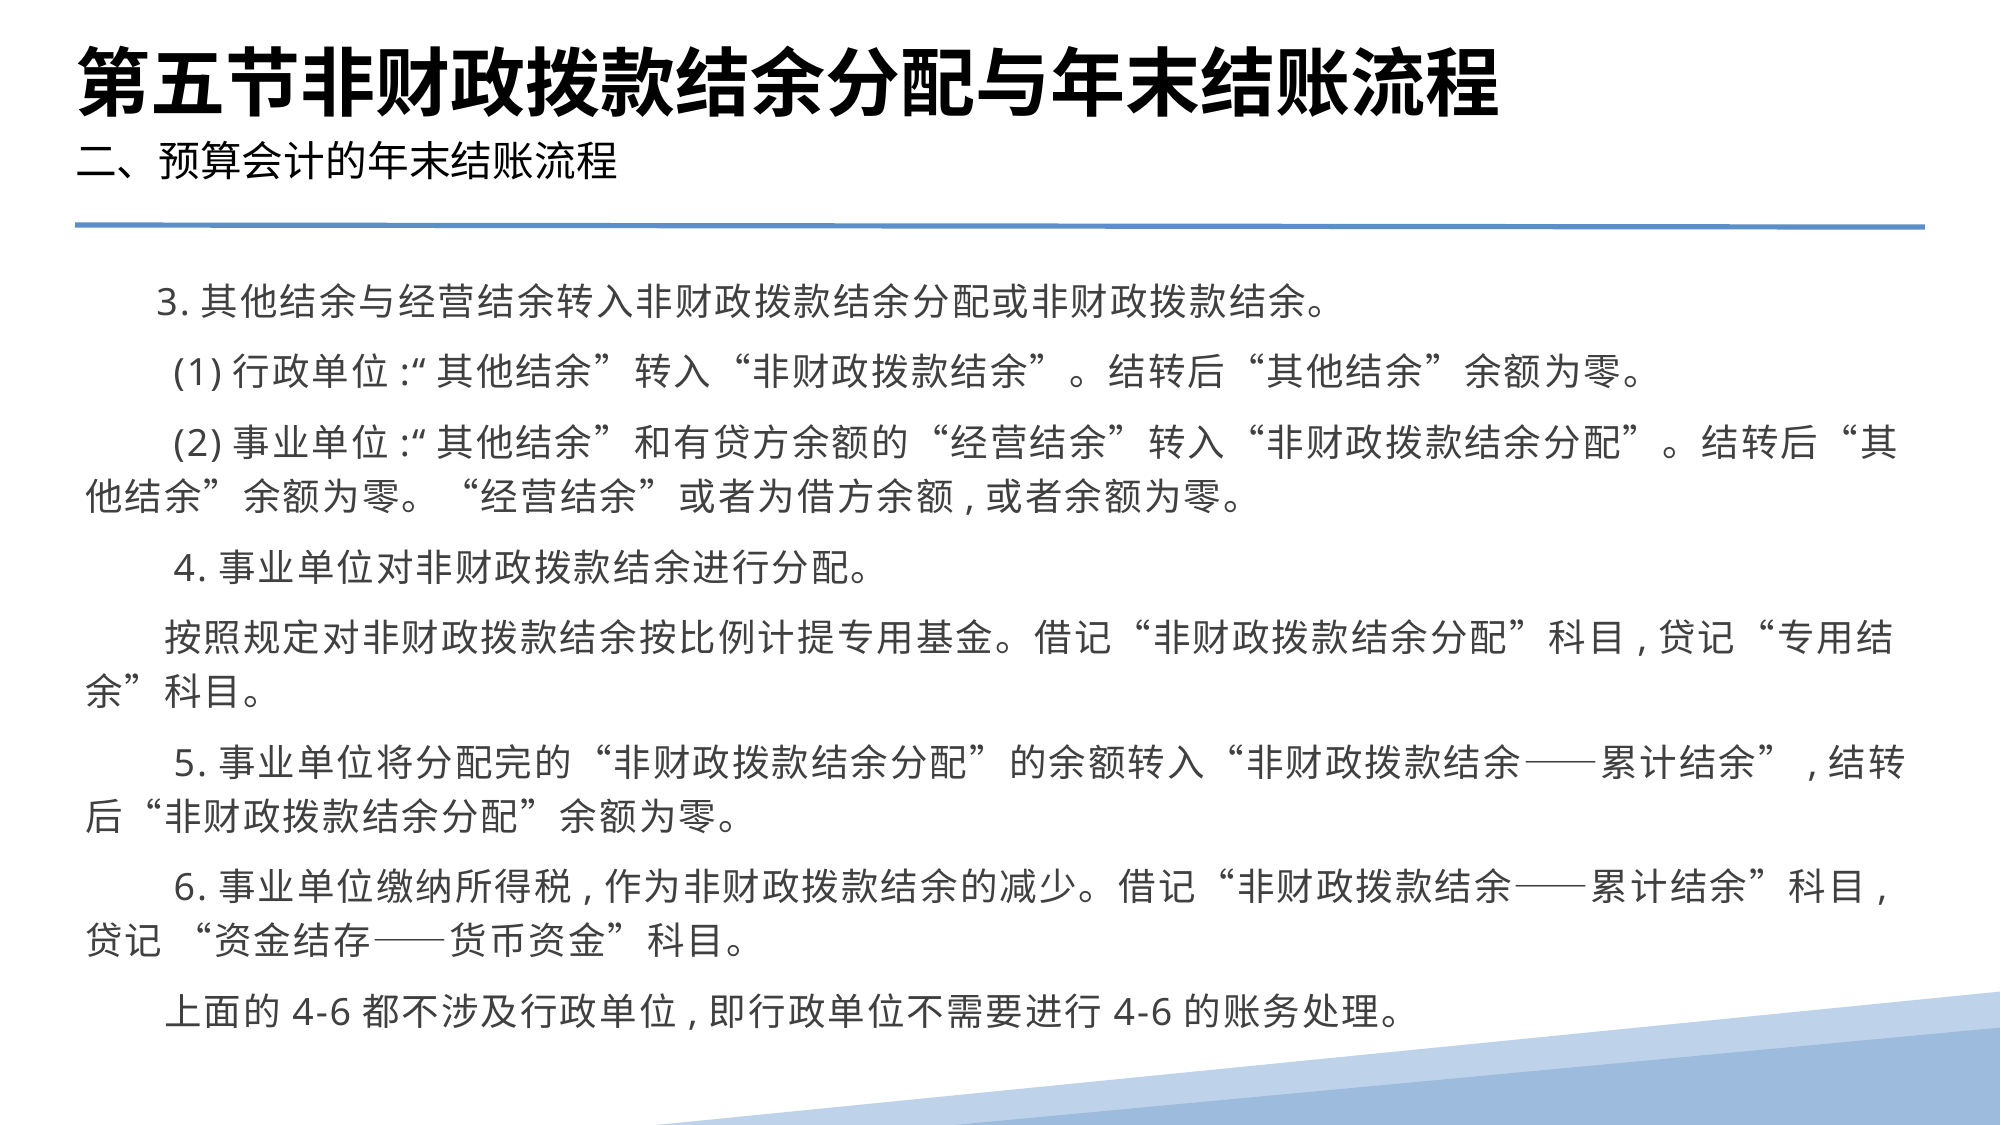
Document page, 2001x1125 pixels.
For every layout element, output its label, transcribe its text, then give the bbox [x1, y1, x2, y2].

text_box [656, 991, 2000, 1125]
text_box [74, 224, 1925, 228]
text_box 第五节非财政拨款结余分配与年末结账流程 [75, 24, 1925, 124]
text_box 二、预算会计的年末结账流程 [75, 124, 1925, 200]
text_box 3.其他结余与经营结余转入非财政拨款结余分配或非财政拨款结余。 (1)行政单位:“其他结余”转入“非财政拨款结余”。结转后“其他结余”余额为零。 (2)事业单位:“其他结余”和有贷方余额的“经营结余”转入“非财政拨款结余分配”。结转后“其他结余”余额为零。“经营结余”或者为借方余额,或者余额为零。 4.事业单位对非财政拨款结余进行分配。 按照规定对非财政拨款结余按比例计提专用基金。借记“非财政拨款结余分配”科目,贷记“专用结余”科目。 5.事业单位将分配完的“非财政拨款结余分配”的余额转入“非财政拨款结余——累计结余”,结转后“非财政拨款结余分配”余额为零。 6.事业单位缴纳所得税,作为非财政拨款结余的减少。借记“非财政拨款结余——累计结余”科目,贷记 “资金结存——货币资金”科目。 上面的4-6都不涉及行政单位,即行政单位不需要进行4-6的账务处理。 [75, 252, 1925, 1050]
